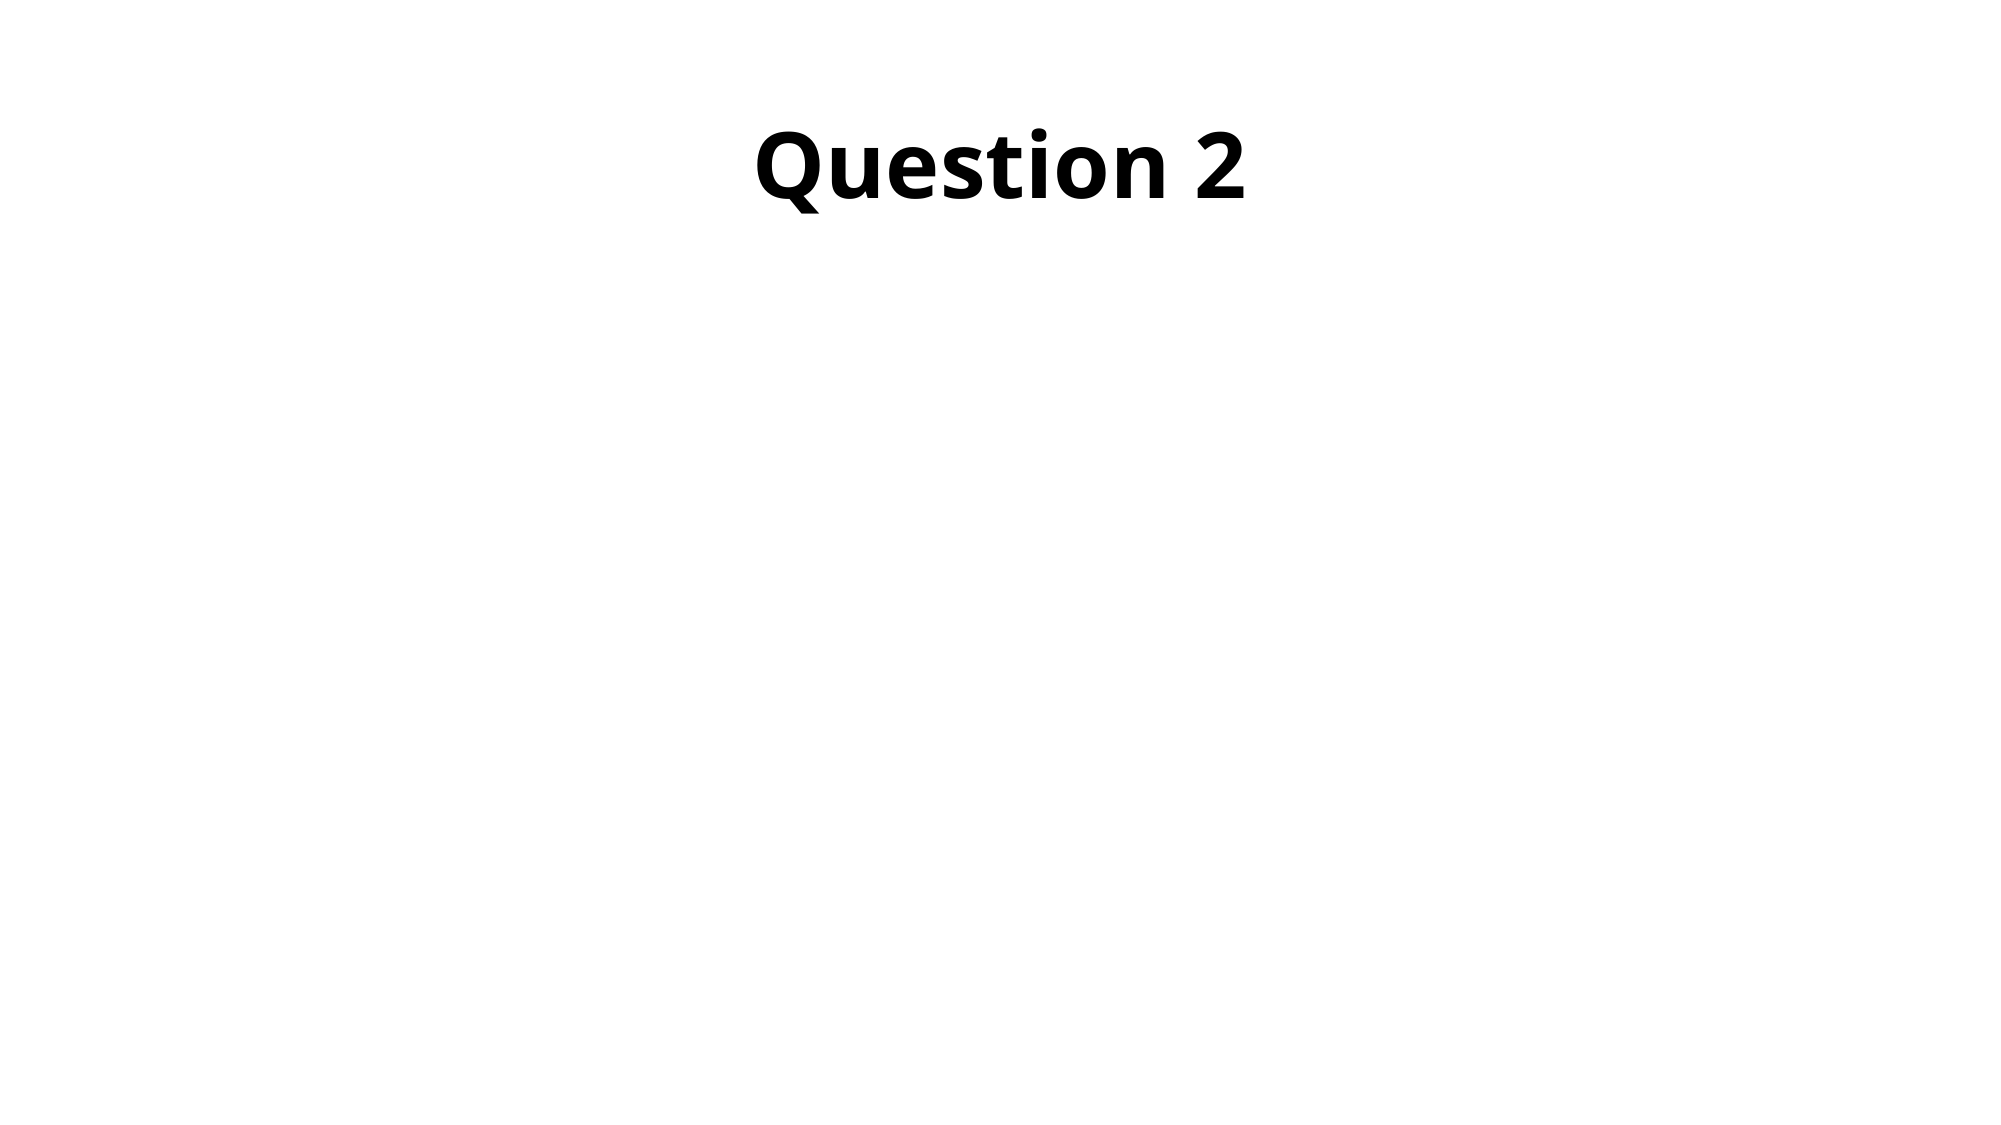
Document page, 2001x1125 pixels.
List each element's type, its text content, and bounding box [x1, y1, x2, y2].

title Question 2 [137, 59, 1863, 278]
